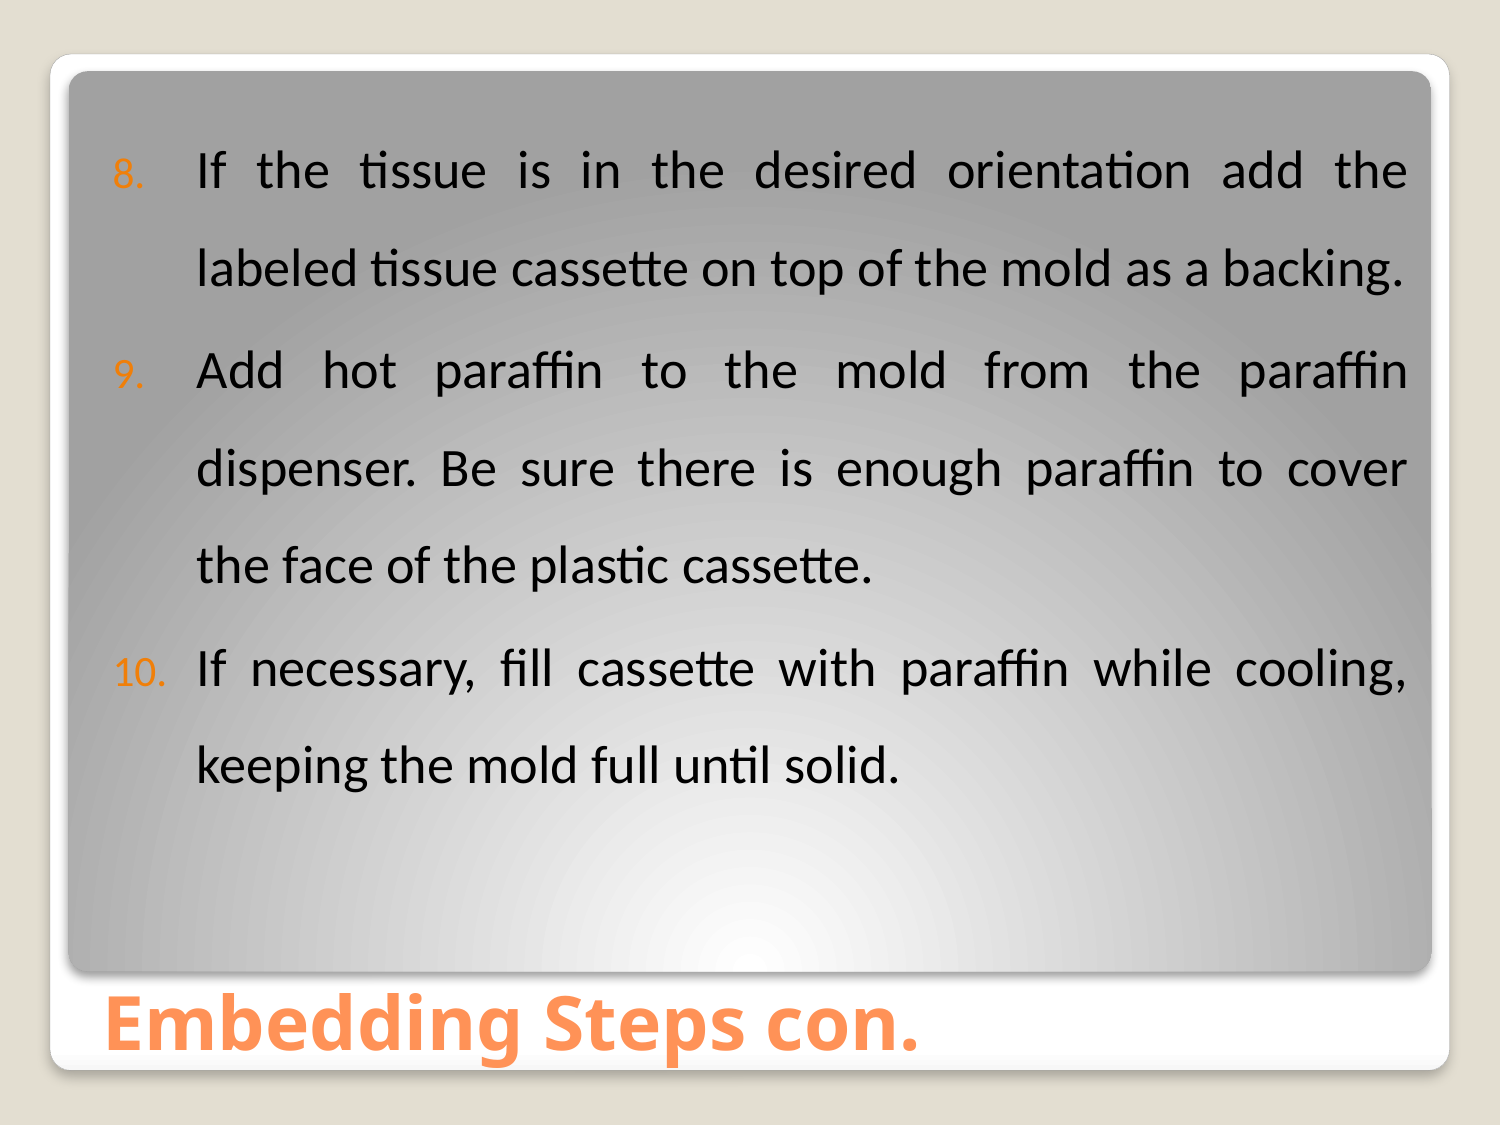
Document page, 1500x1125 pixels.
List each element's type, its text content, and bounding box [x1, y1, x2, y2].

list If the tissue is in the desired orientation add the labeled tissue cassette on top of the mold as a backing. Add hot paraffin to the mold from the paraffin dispenser. Be sure there is enough paraffin to cover the face of the plastic cassette. If necessary, fill cassette with paraffin while cooling, keeping the mold full until solid. [82, 86, 1425, 938]
title Embedding Steps con. [87, 900, 1430, 1073]
